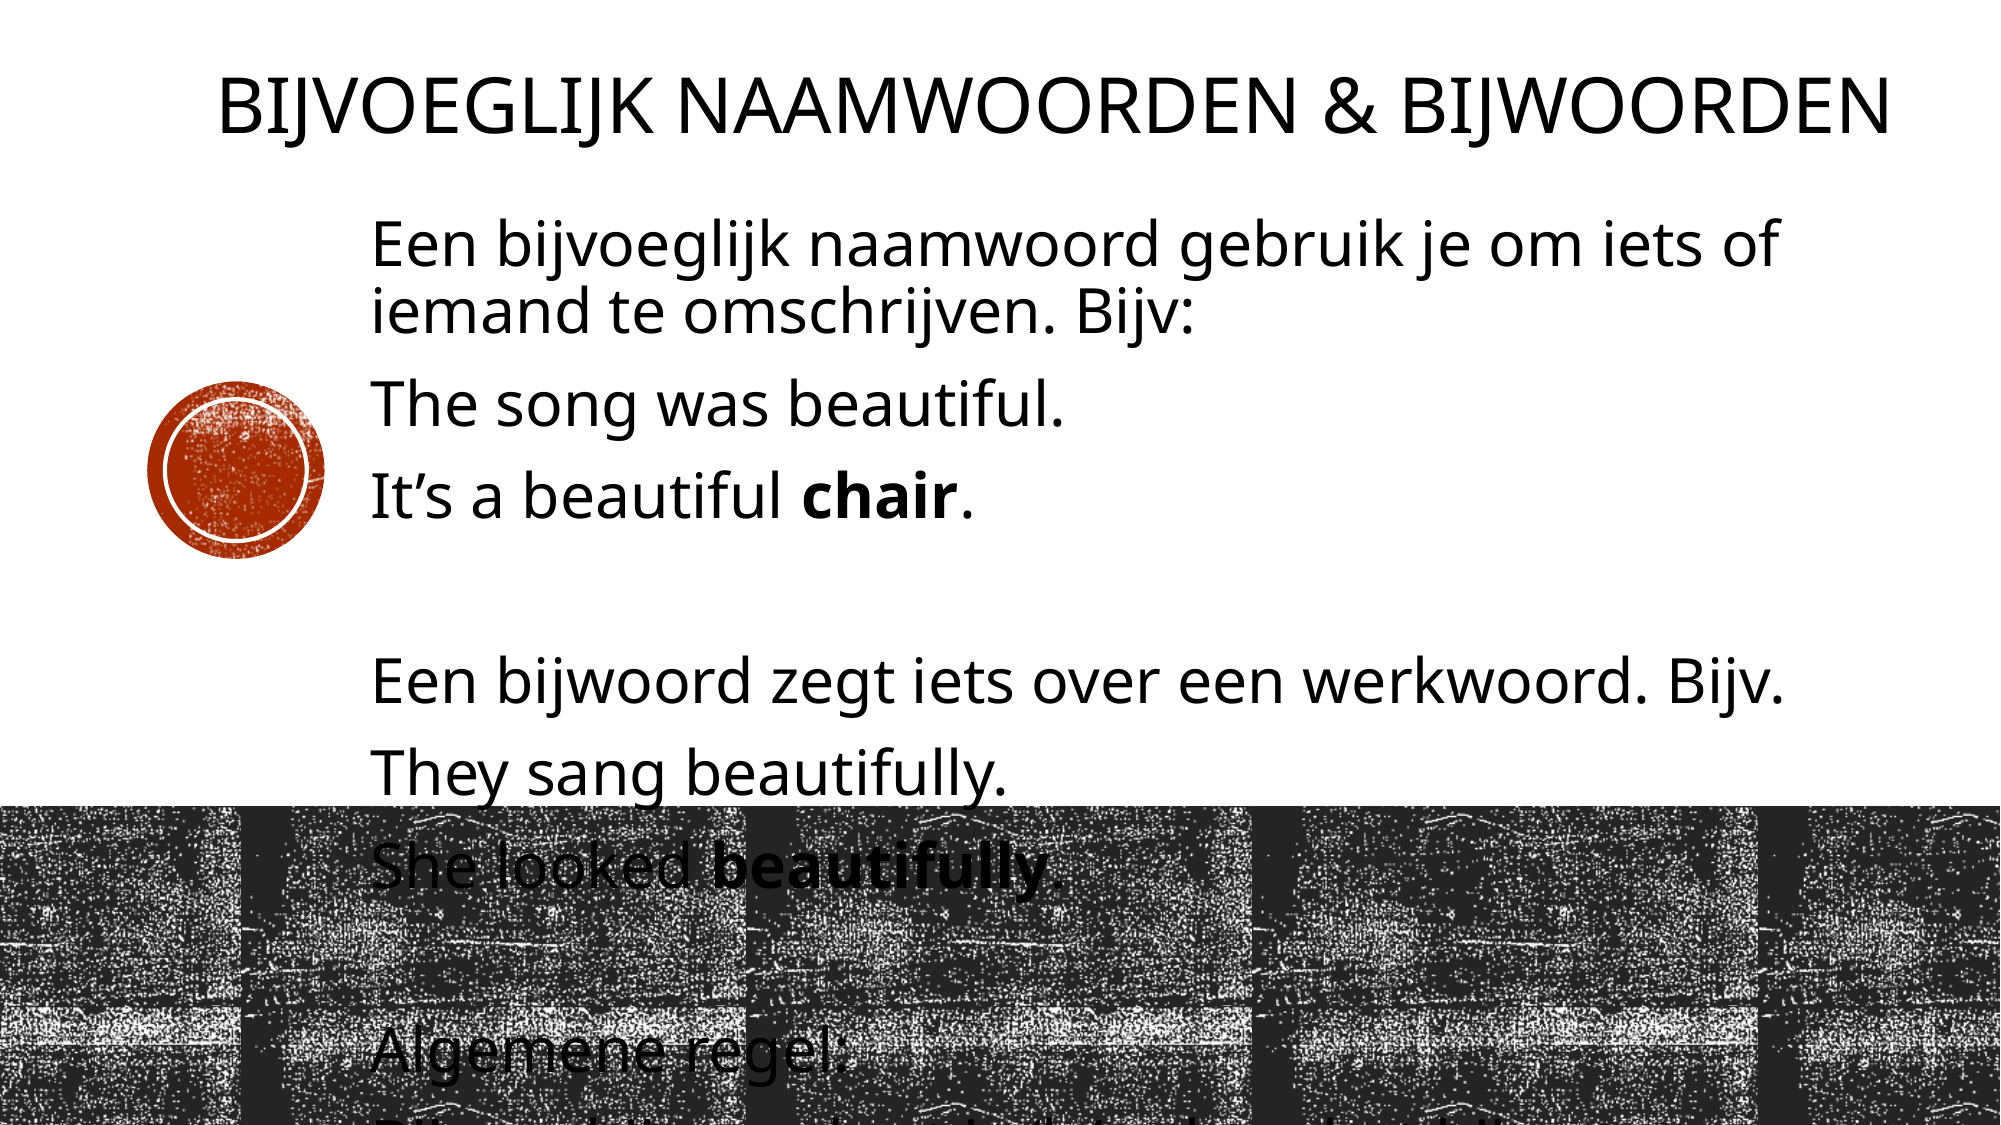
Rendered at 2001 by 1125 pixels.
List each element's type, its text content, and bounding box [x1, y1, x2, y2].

title Bijvoeglijk naamwoorden & bijwoorden [200, 56, 1927, 166]
list Een bijvoeglijk naamwoord gebruik je om iets of iemand te omschrijven. Bijv: The song was beautiful. It’s a beautiful chair. Een bijwoord zegt iets over een werkwoord. Bijv. They sang beautifully. She looked beautifully. Algemene regel: Bij een bijwoord zet je ‘ly’ achter het bijv. nw. [355, 204, 1841, 873]
